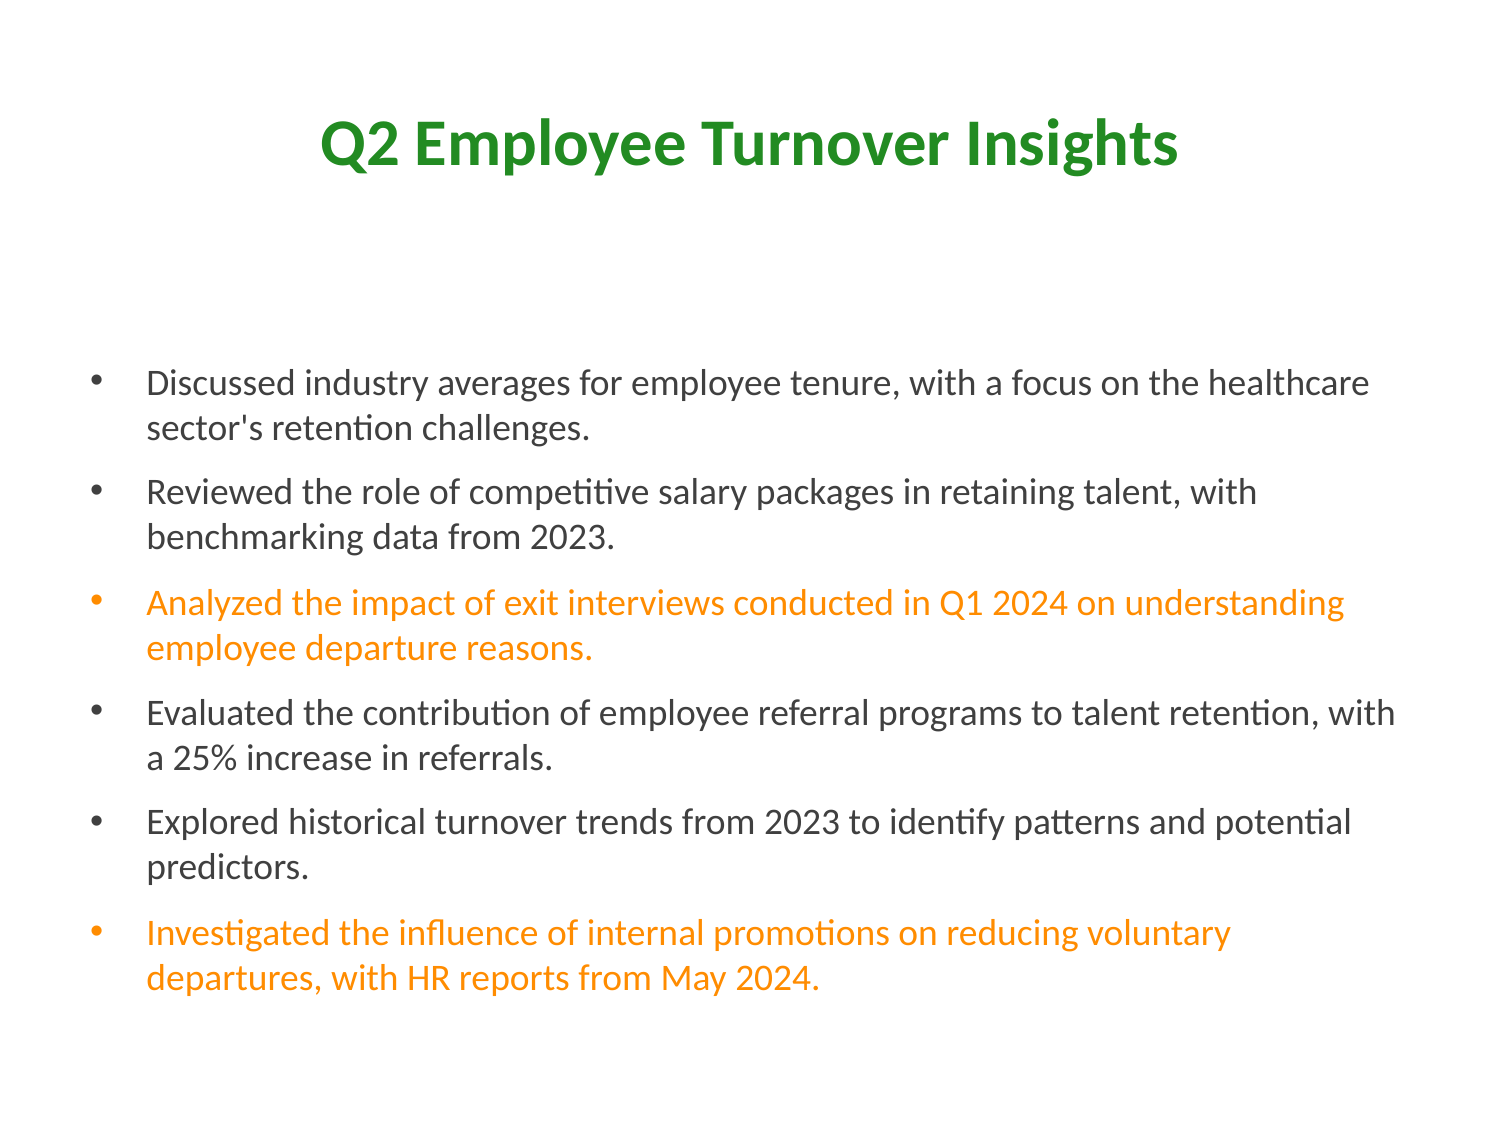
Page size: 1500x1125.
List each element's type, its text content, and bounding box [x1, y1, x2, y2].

list Discussed industry averages for employee tenure, with a focus on the healthcare sector's retention challenges. Reviewed the role of competitive salary packages in retaining talent, with benchmarking data from 2023. Analyzed the impact of exit interviews conducted in Q1 2024 on understanding employee departure reasons. Evaluated the contribution of employee referral programs to talent retention, with a 25% increase in referrals. Explored historical turnover trends from 2023 to identify patterns and potential predictors. Investigated the influence of internal promotions on reducing voluntary departures, with HR reports from May 2024. [75, 262, 1425, 1005]
title Q2 Employee Turnover Insights [75, 45, 1425, 233]
